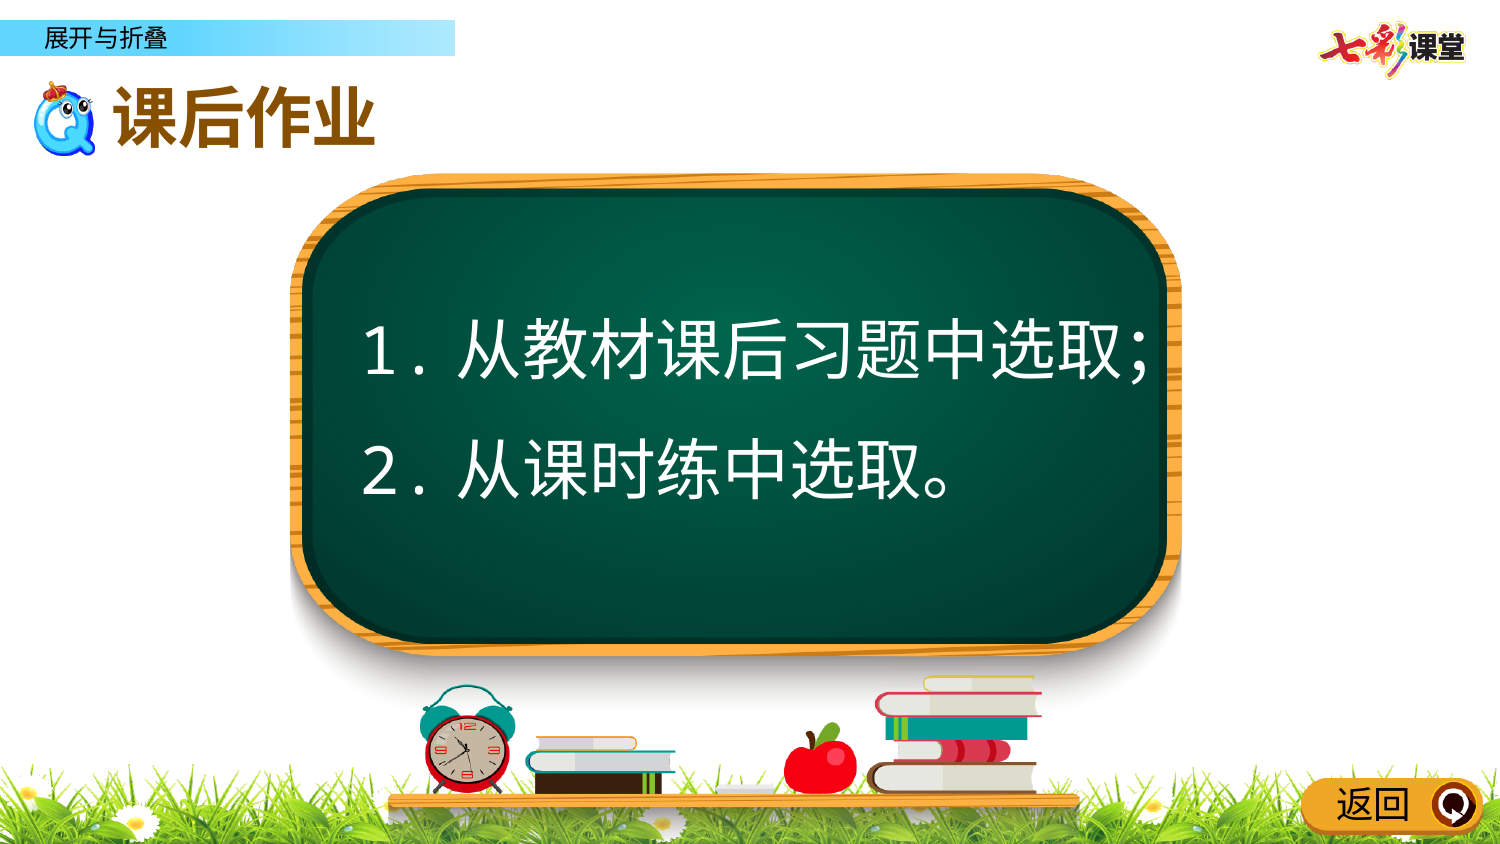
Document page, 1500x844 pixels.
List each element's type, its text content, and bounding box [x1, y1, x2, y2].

text_box 课后作业 [100, 69, 404, 161]
picture [1316, 20, 1468, 80]
picture [34, 80, 96, 157]
picture [0, 173, 1500, 844]
